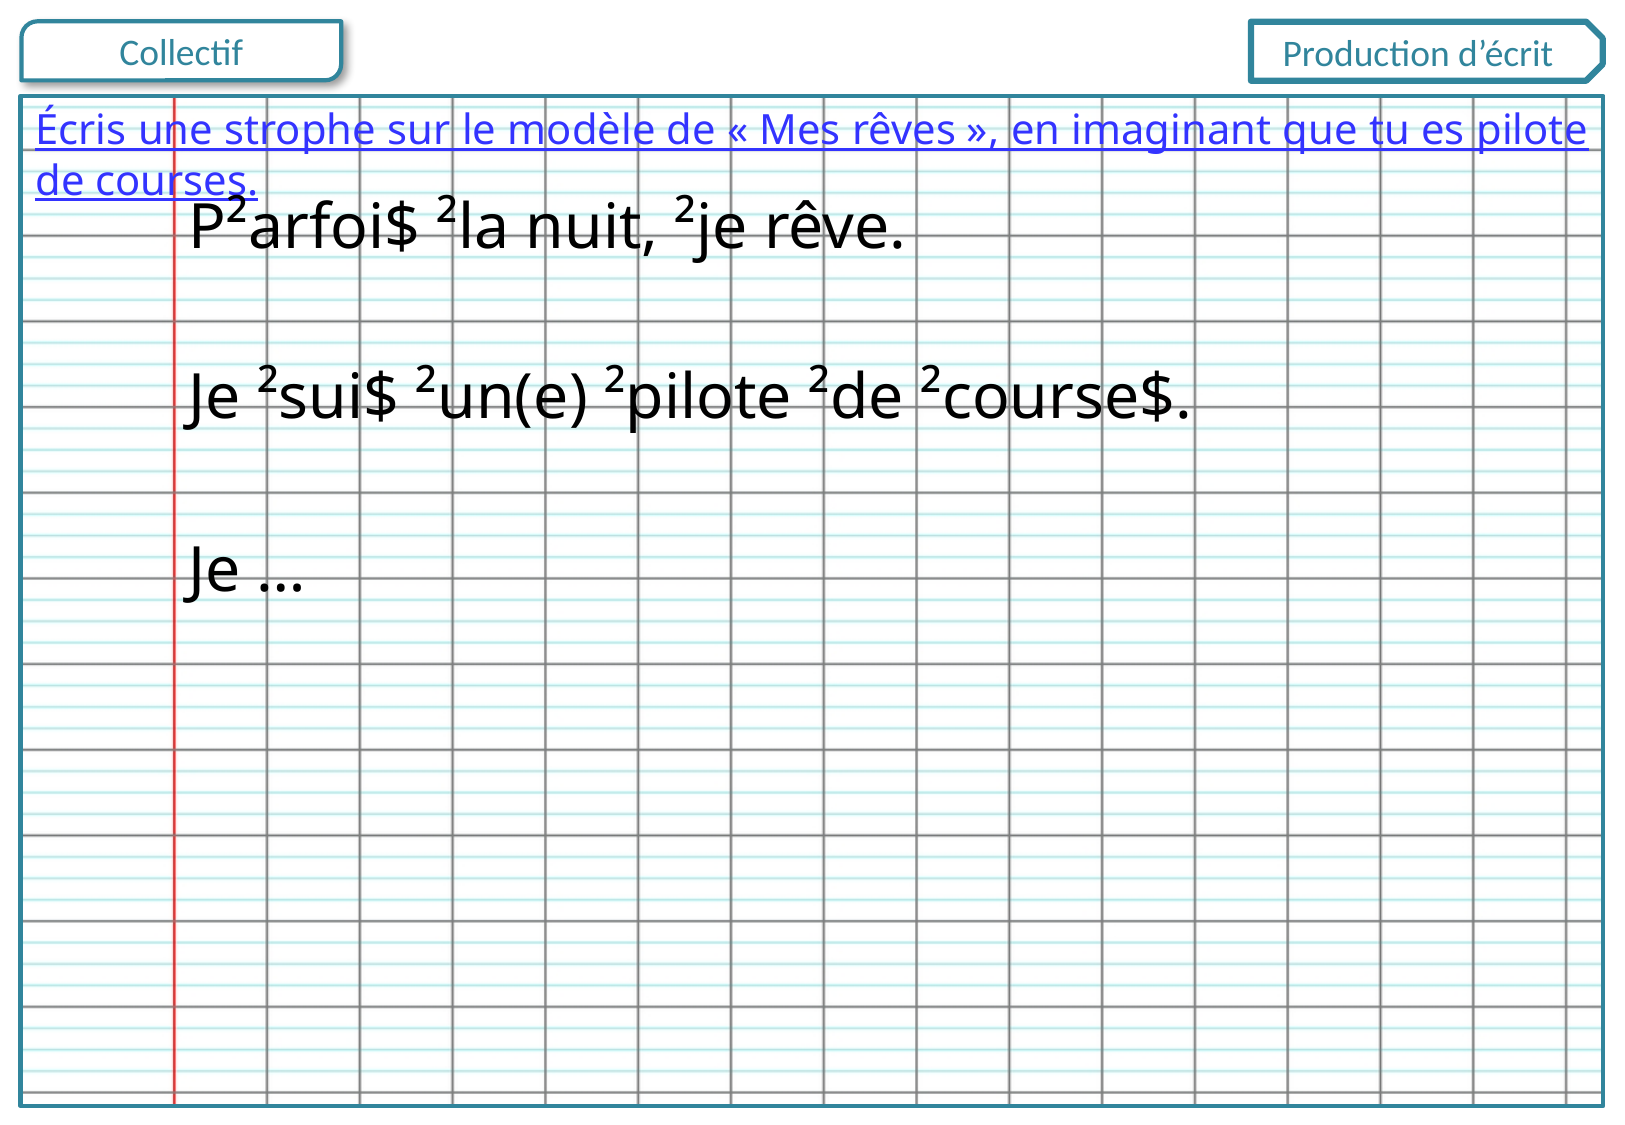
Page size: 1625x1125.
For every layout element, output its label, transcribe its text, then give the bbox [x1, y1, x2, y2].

list P²arfoi$ ²la nuit, ²je rêve. [173, 178, 1604, 286]
text_box Je ²sui$ ²un(e) ²pilote ²de ²course$. [173, 348, 1604, 459]
text_box Je … [173, 521, 1604, 644]
list Écris une strophe sur le modèle de « Mes rêves », en imaginant que tu es pilote de courses. [18, 94, 1605, 1108]
list Production d’écrit [1251, 21, 1585, 81]
